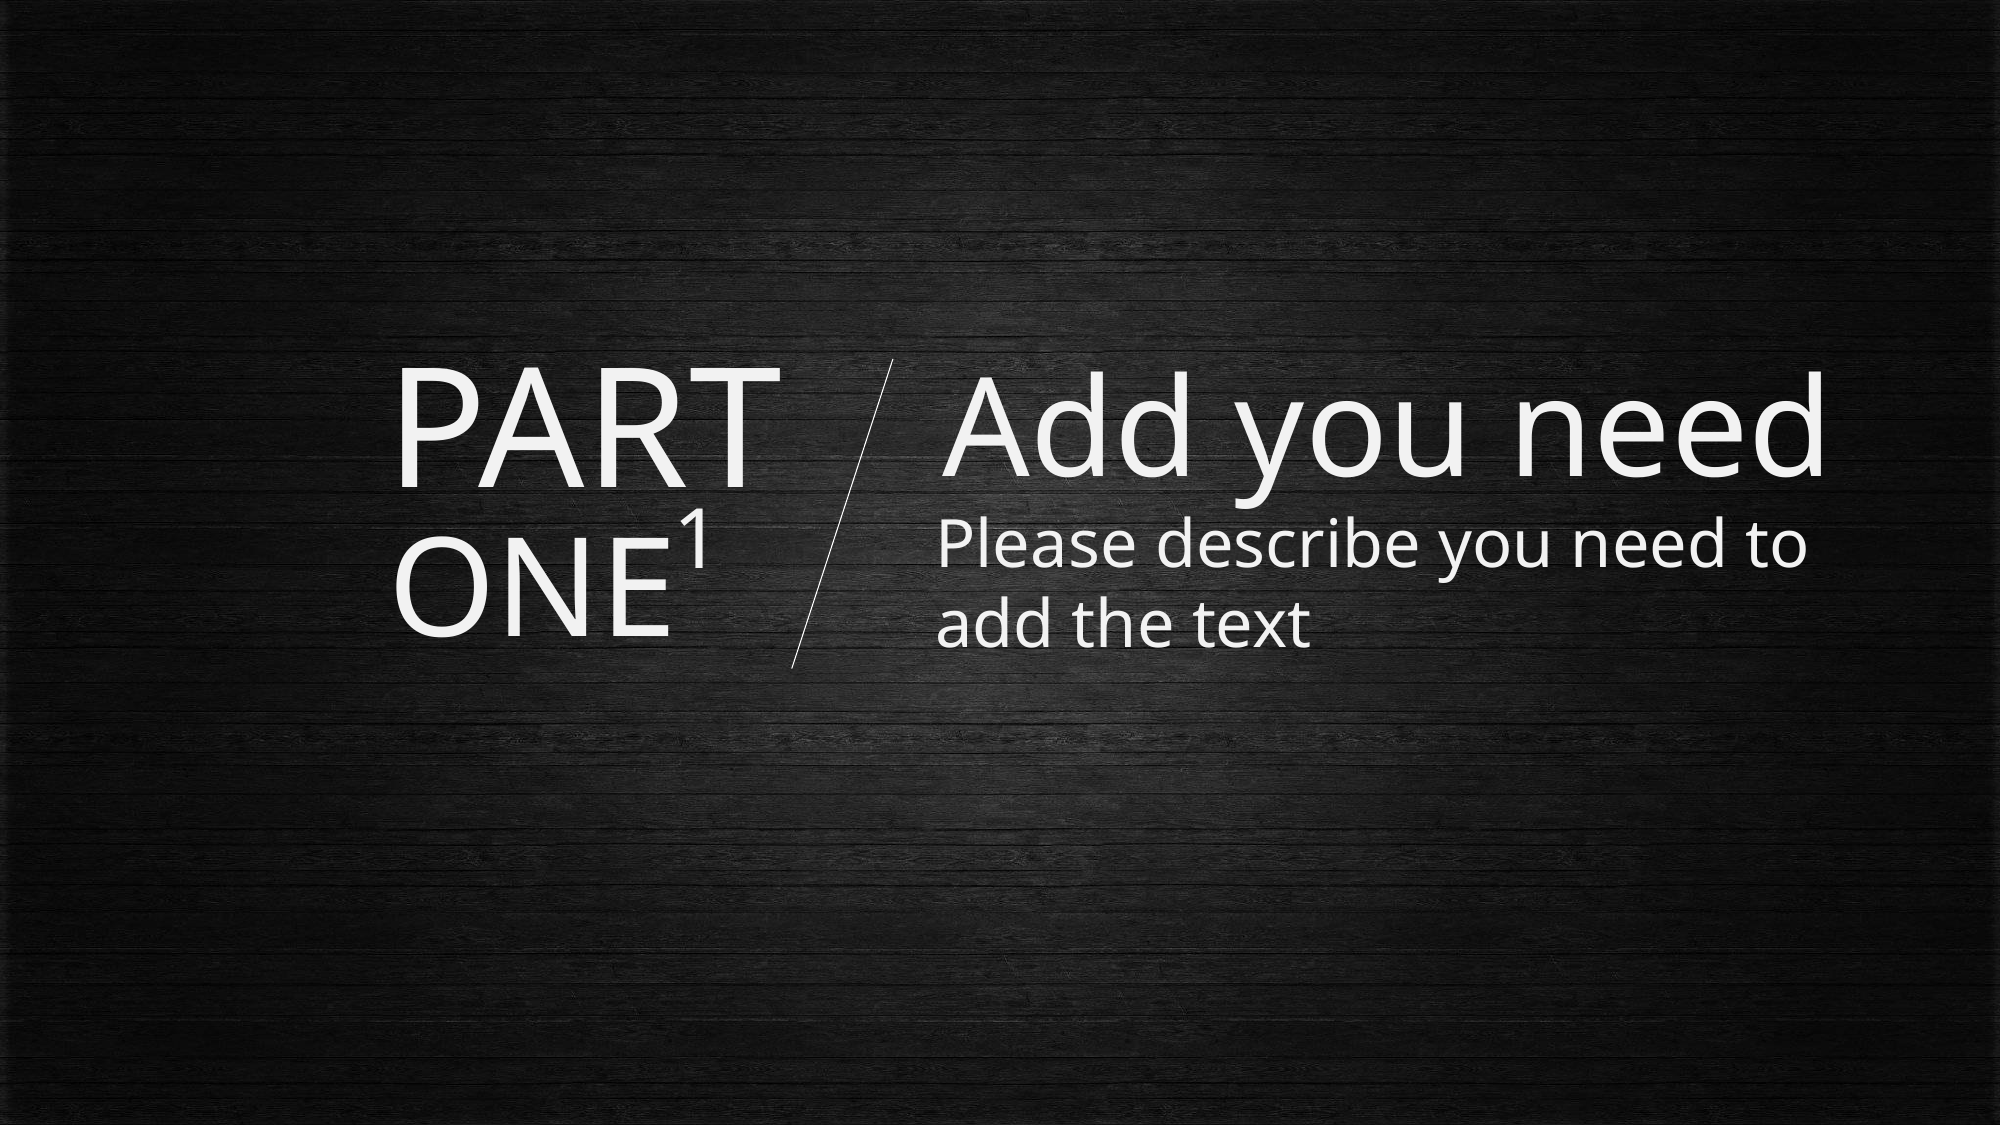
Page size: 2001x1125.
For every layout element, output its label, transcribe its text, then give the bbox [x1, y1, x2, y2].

text_box Please describe you need to add the text [920, 493, 1870, 668]
picture [0, 0, 2000, 1125]
text_box 1 [658, 477, 758, 593]
text_box PART [371, 313, 1198, 529]
text_box ONE [374, 491, 713, 672]
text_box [791, 358, 893, 669]
text_box Add you need [927, 332, 1877, 512]
